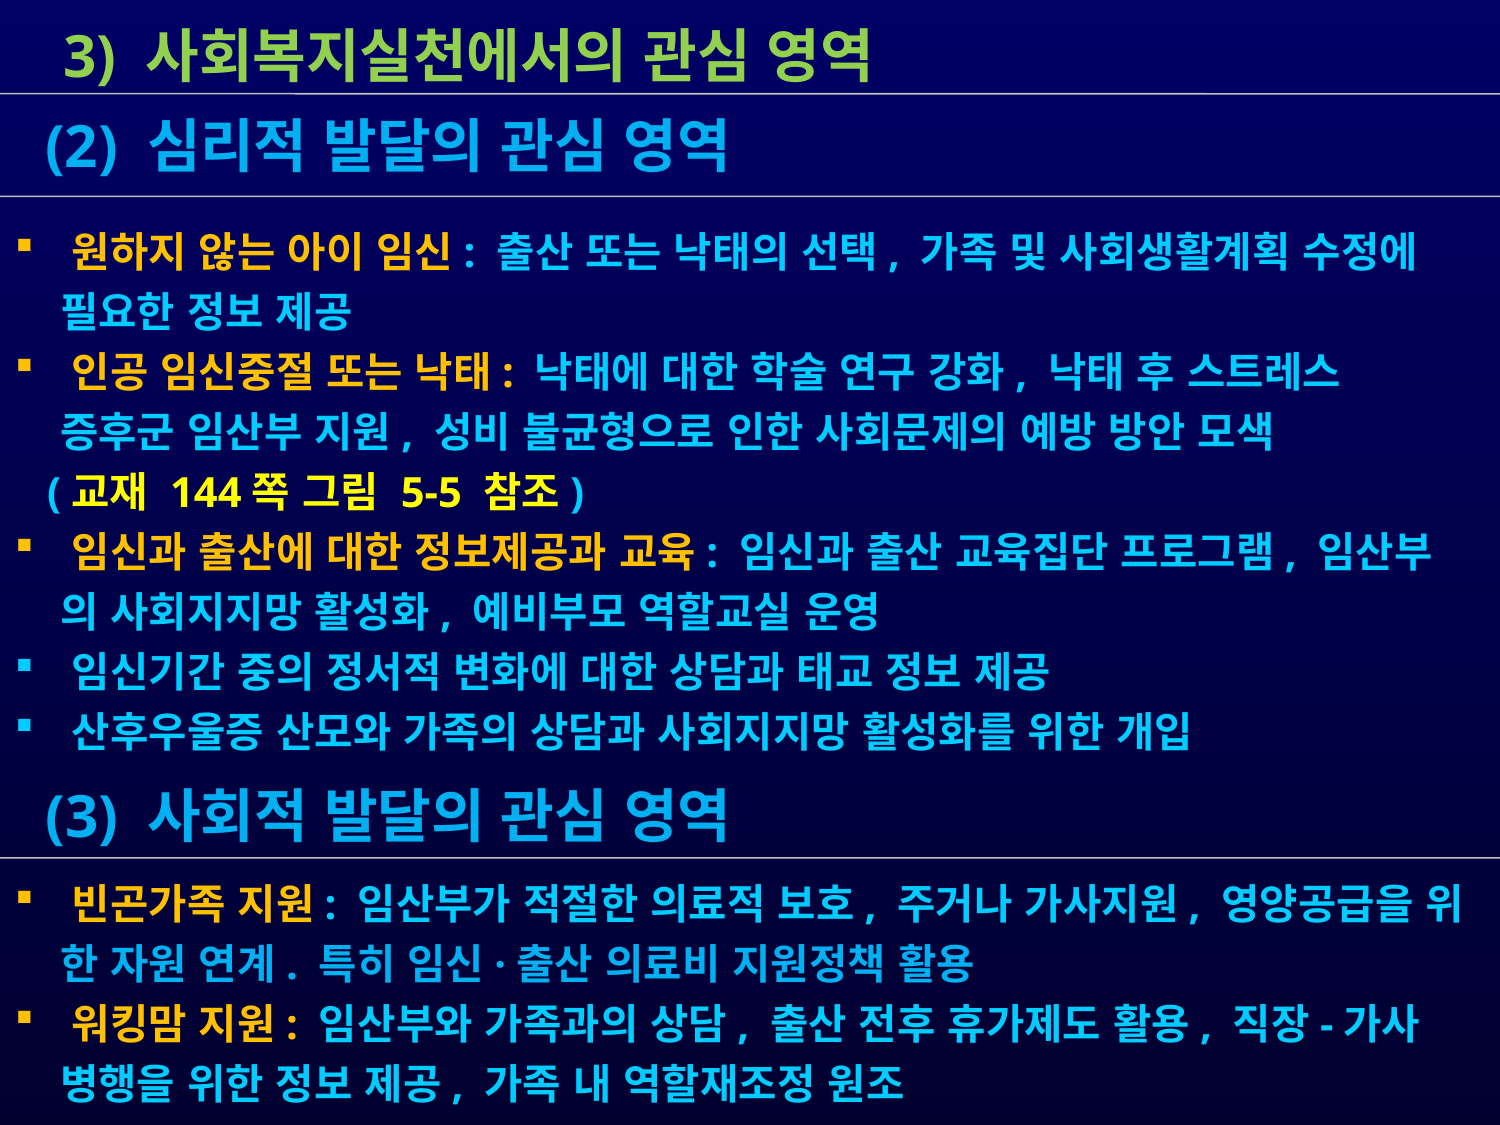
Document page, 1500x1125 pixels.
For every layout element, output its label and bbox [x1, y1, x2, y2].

text_box [0, 11, 1500, 1118]
